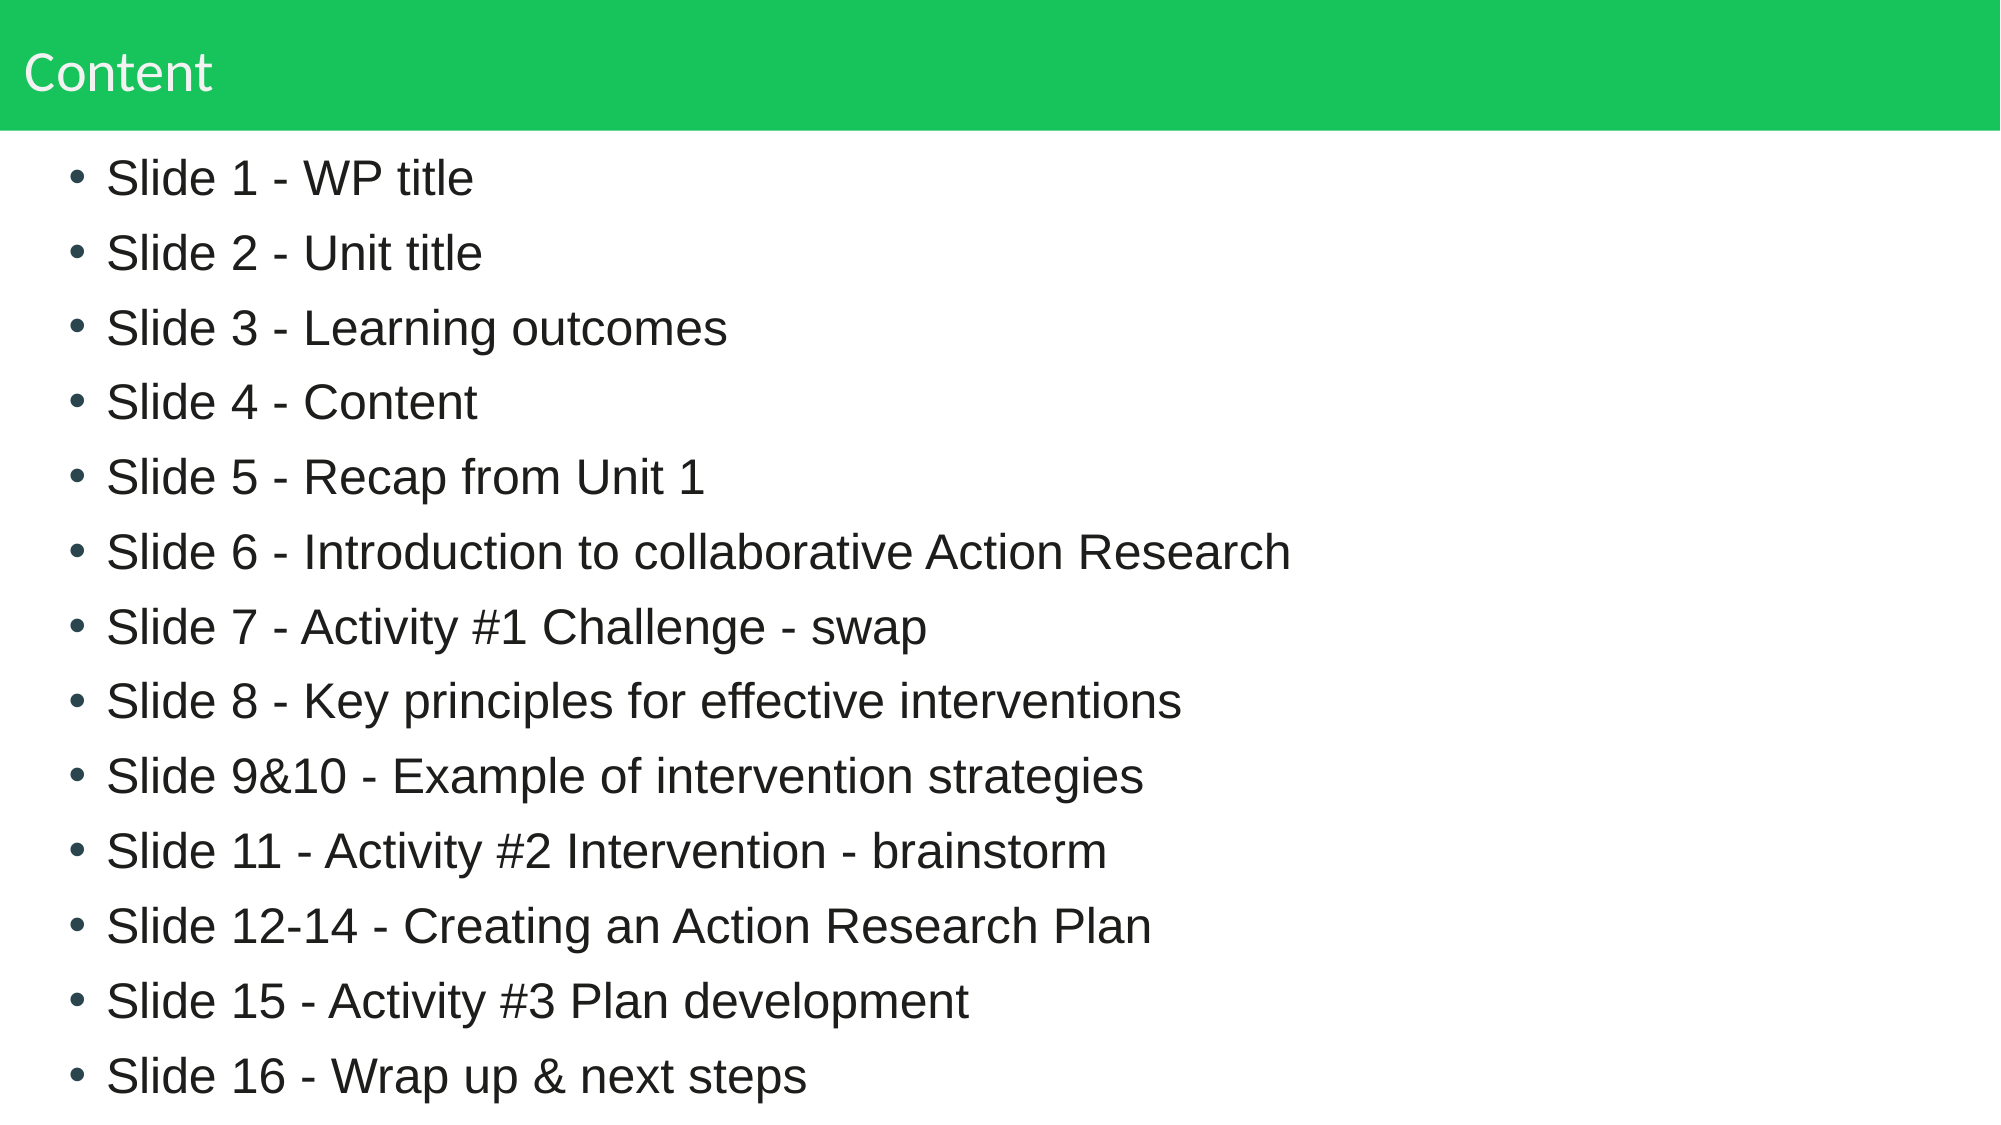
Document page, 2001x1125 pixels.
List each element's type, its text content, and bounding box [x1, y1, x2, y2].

list Slide 1 - WP title Slide 2 - Unit title Slide 3 - Learning outcomes Slide 4 - Content Slide 5 - Recap from Unit 1 Slide 6 - Introduction to collaborative Action Research Slide 7 - Activity #1 Challenge - swap Slide 8 - Key principles for effective interventions Slide 9&10 - Example of intervention strategies Slide 11 - Activity #2 Intervention - brainstorm Slide 12-14 - Creating an Action Research Plan Slide 15 - Activity #3 Plan development Slide 16 - Wrap up & next steps [16, 144, 1976, 1108]
title Content [16, 13, 1976, 131]
